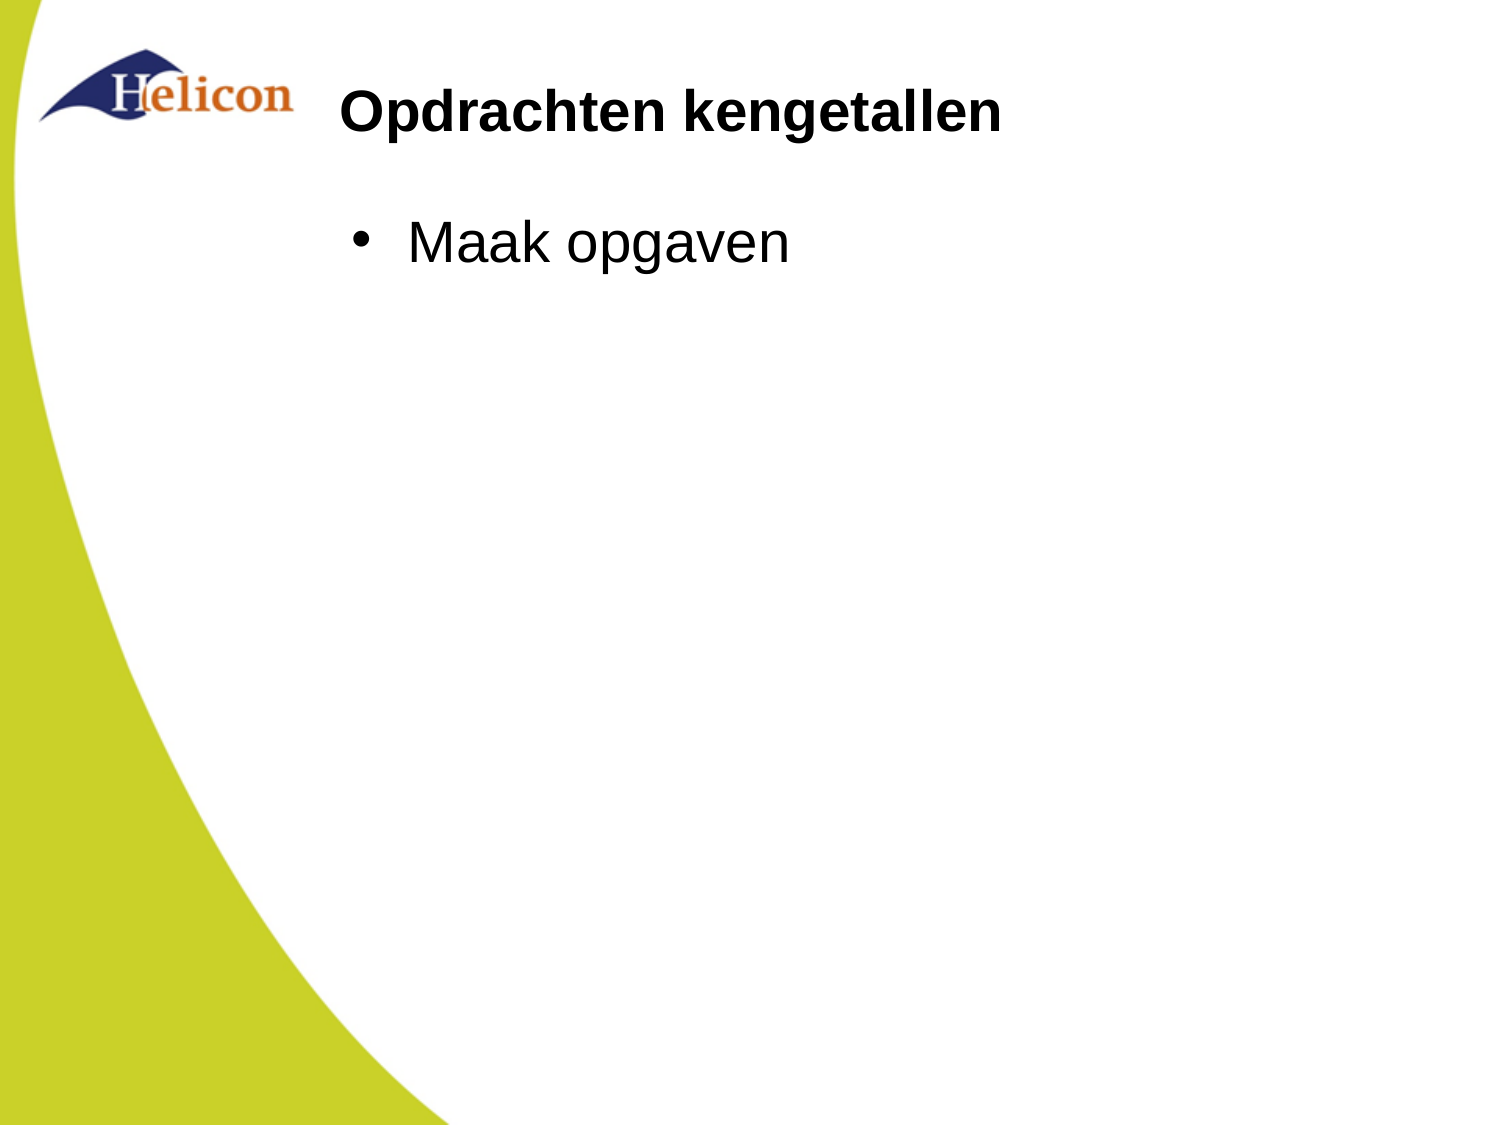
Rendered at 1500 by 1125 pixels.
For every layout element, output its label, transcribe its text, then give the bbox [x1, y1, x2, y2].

picture [0, 0, 1500, 1125]
list Maak opgaven [336, 196, 1425, 1005]
title Opdrachten kengetallen [324, 54, 1415, 161]
